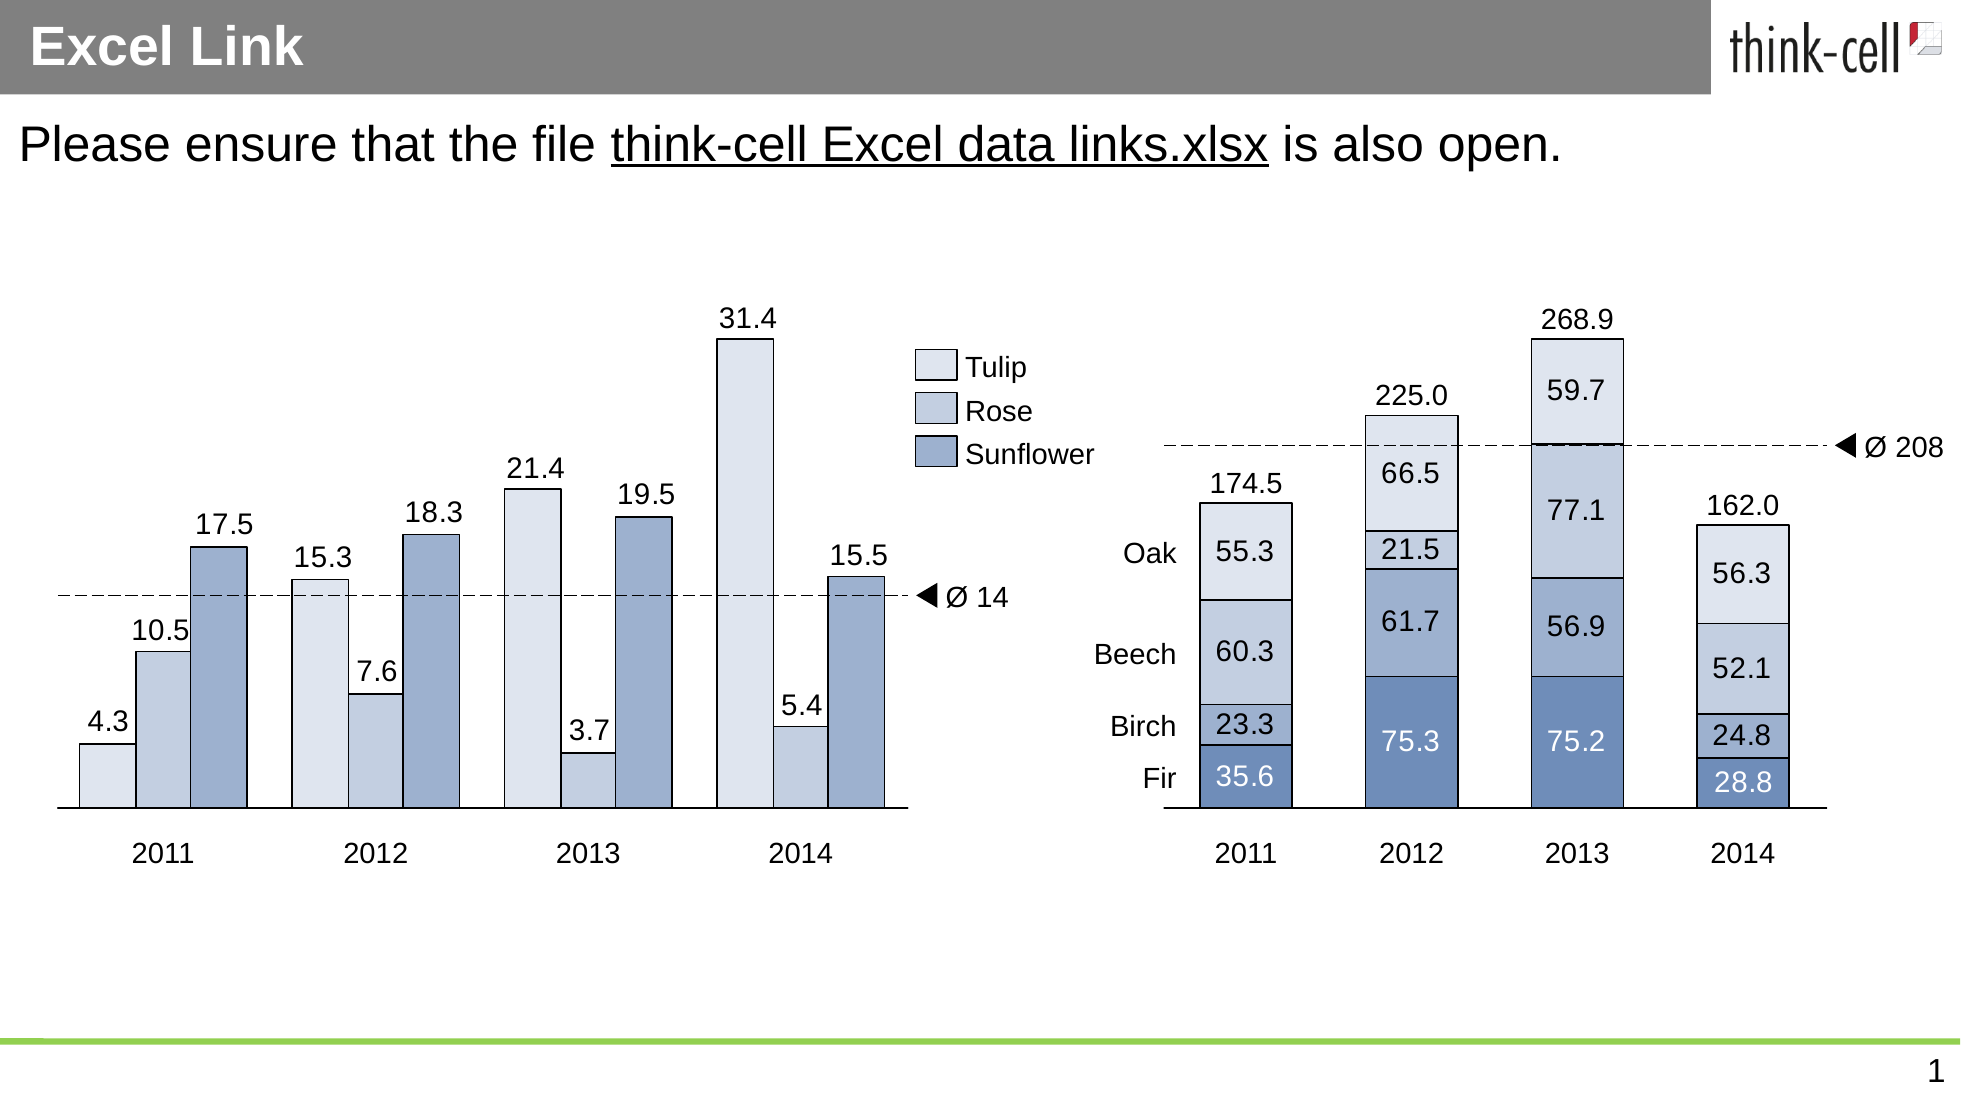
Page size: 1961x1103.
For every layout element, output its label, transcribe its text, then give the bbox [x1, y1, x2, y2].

text_box Oak [1123, 534, 1138, 569]
text_box Beech [1094, 634, 1138, 670]
text_box [927, 435, 957, 467]
text_box Birch [1110, 707, 1138, 743]
text_box Tulip [965, 348, 1027, 384]
title Excel Link [0, 0, 1712, 95]
text_box [1848, 432, 1856, 458]
text_box Ø 208 [1864, 427, 1944, 463]
text_box Please ensure that the file think-cell Excel data links.xlsx is also open. [3, 104, 1594, 179]
text_box 2014 [1709, 835, 1777, 870]
text_box 2013 [554, 834, 622, 870]
picture [1729, 21, 1942, 73]
text_box Sunflower [965, 435, 1095, 471]
text_box 2011 [1213, 835, 1279, 870]
text_box [927, 582, 938, 608]
text_box [927, 349, 957, 381]
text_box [1143, 318, 1844, 826]
text_box 2011 [130, 834, 196, 870]
text_box 2013 [1543, 835, 1611, 870]
text_box 2014 [767, 834, 835, 870]
text_box Ø 14 [945, 577, 1009, 613]
slide_number 0 [1682, 1041, 1961, 1103]
text_box Rose [965, 391, 1033, 427]
text_box 2012 [1378, 835, 1446, 870]
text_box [37, 274, 924, 826]
text_box [927, 392, 957, 424]
text_box 268.9 [1536, 300, 1618, 317]
text_box 2012 [342, 834, 410, 870]
